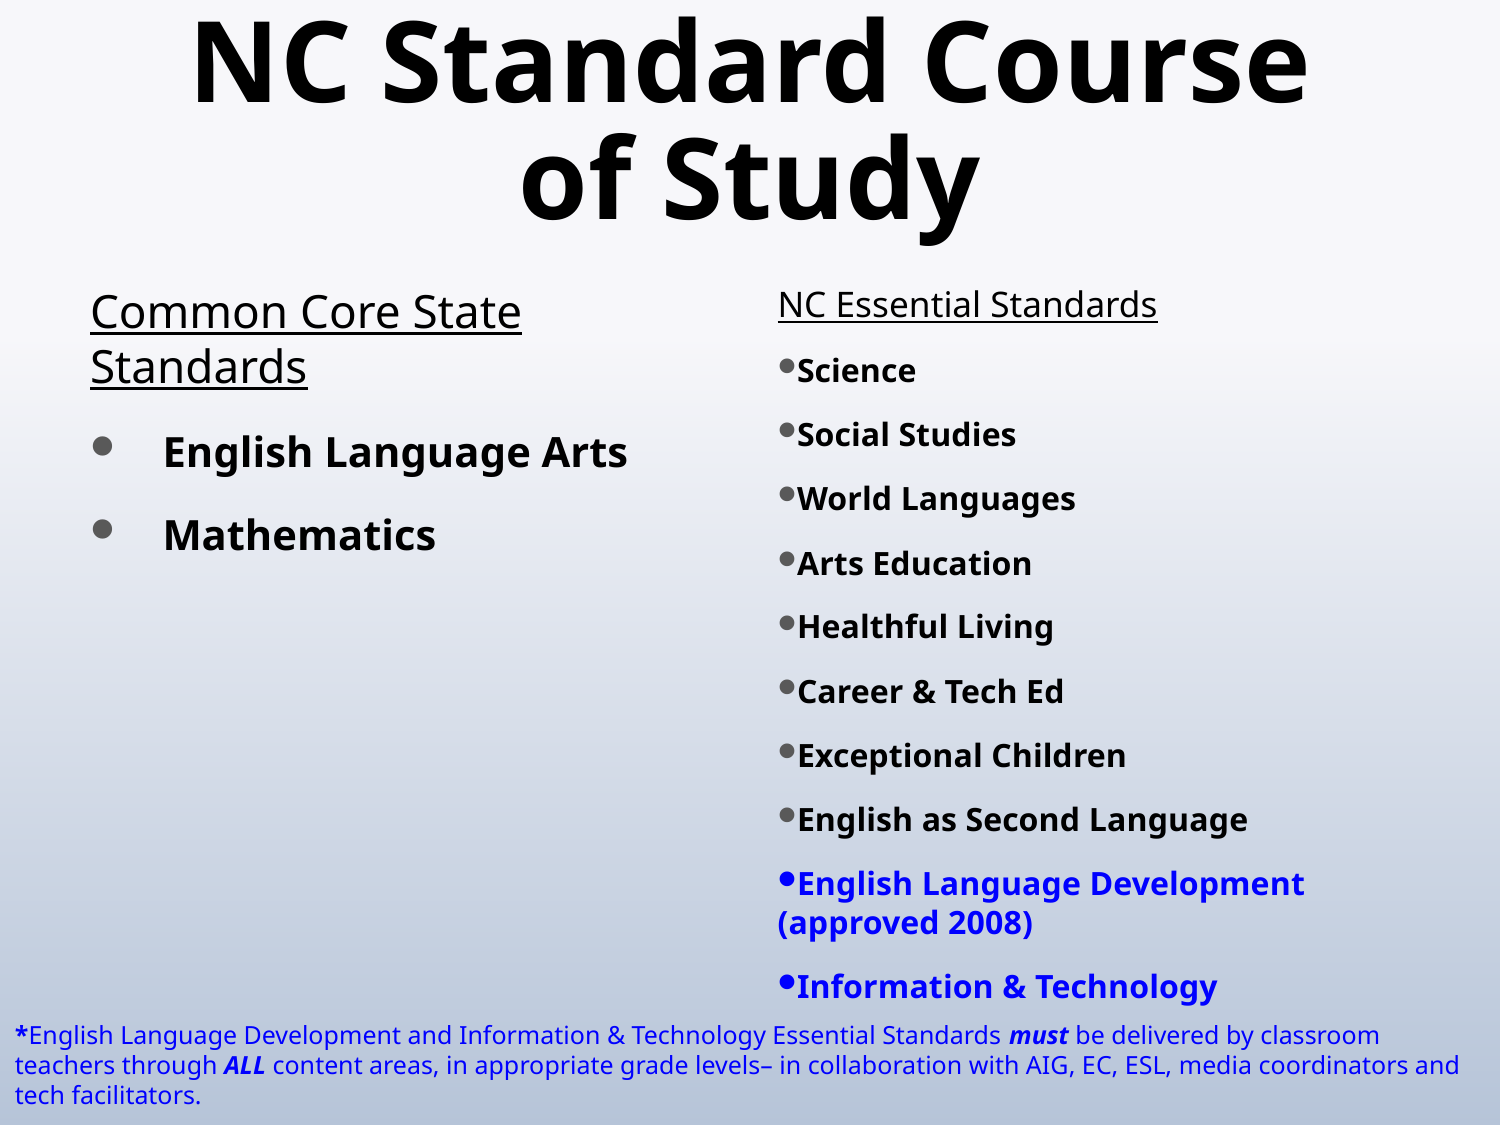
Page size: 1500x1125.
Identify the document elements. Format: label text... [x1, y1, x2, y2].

text_box *English Language Development and Information & Technology Essential Standards must be delivered by classroom teachers through ALL content areas, in appropriate grade levels– in collaboration with AIG, EC, ESL, media coordinators and tech facilitators. [0, 1012, 1500, 1118]
list NC Essential Standards Science Social Studies World Languages Arts Education Healthful Living Career & Tech Ed Exceptional Children English as Second Language English Language Development (approved 2008) Information & Technology [762, 275, 1388, 1012]
title NC Standard Course of Study [112, 43, 1388, 207]
list Common Core State Standards English Language Arts Mathematics [75, 275, 700, 1012]
